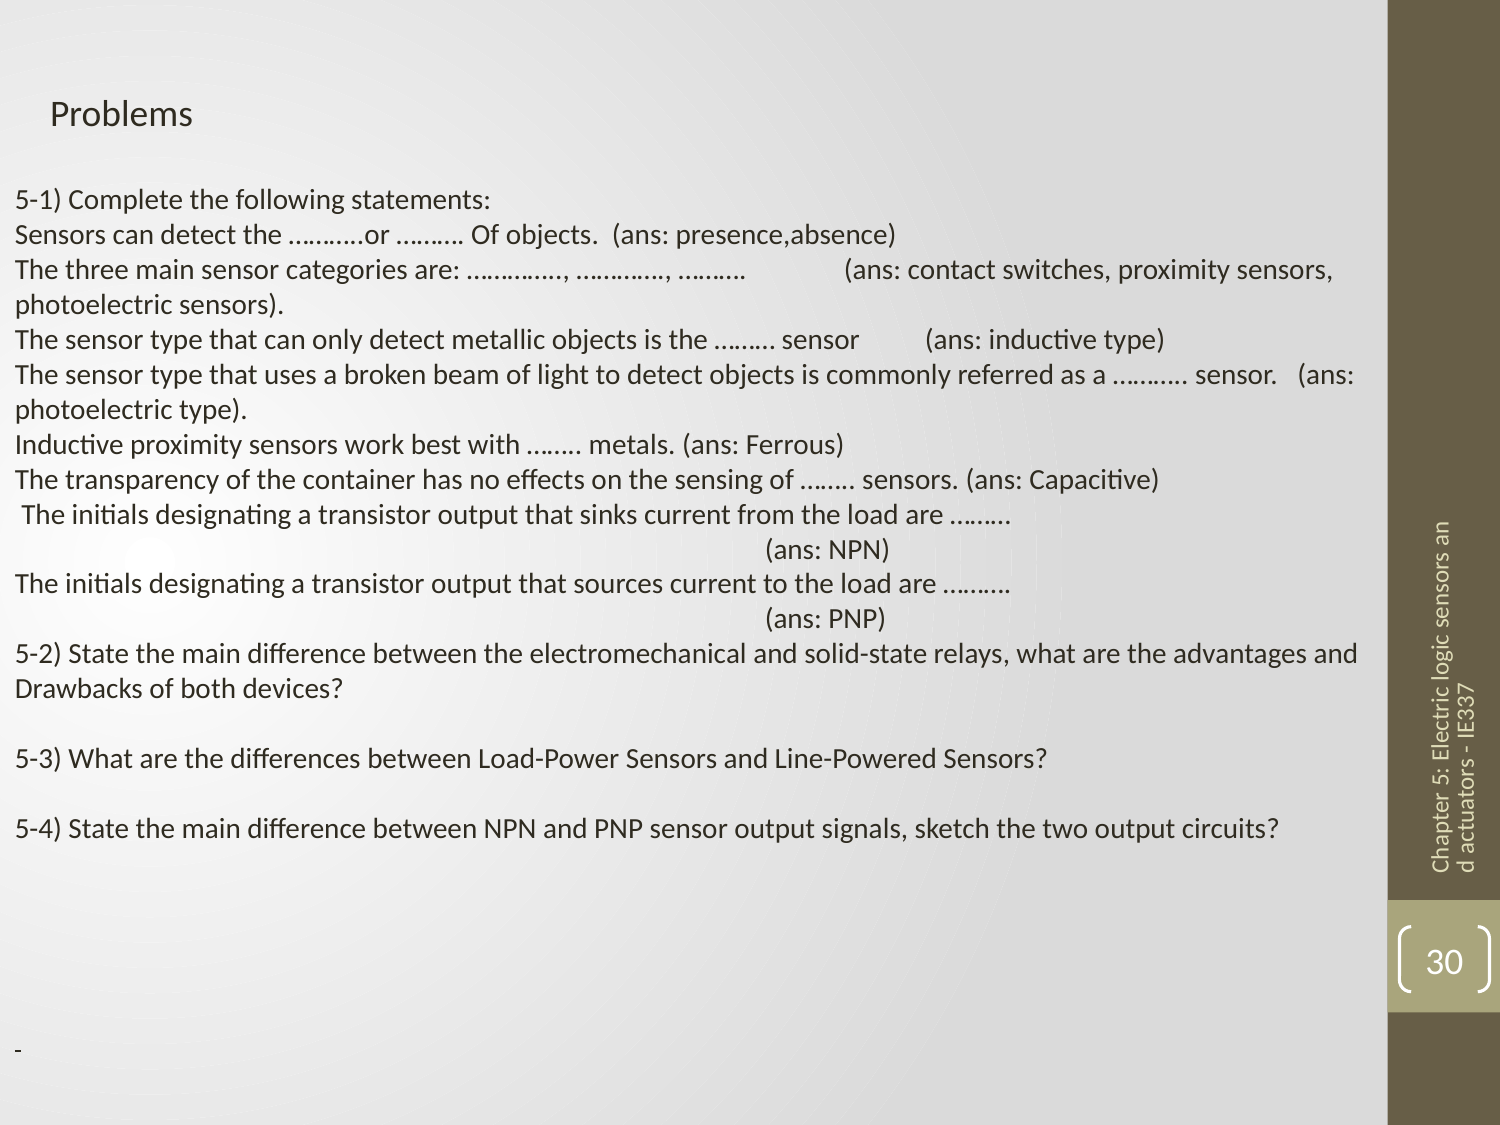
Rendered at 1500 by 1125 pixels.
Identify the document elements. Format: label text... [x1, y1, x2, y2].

footer Chapter 5: Electric logic sensors and actuators - IE337 [1463, 500, 1469, 889]
slide_number 30 [1463, 925, 1492, 994]
text_box Problems [35, 81, 657, 142]
text_box 5-1) Complete the following statements: Sensors can detect the ………..or ………. Of objects. (ans: presence,absence) The three main sensor categories are: ………….., …………., ………. (ans: contact switches, proximity sensors, photoelectric sensors). The sensor type that can only detect metallic objects is the ……… sensor (ans: inductive type) The sensor type that uses a broken beam of light to detect objects is commonly referred as a ……….. sensor. (ans: photoelectric type). Inductive proximity sensors work best with …….. metals. (ans: Ferrous) The transparency of the container has no effects on the sensing of …….. sensors. (ans: Capacitive) The initials designating a transistor output that sinks current from the load are ……… (ans: NPN) The initials designating a transistor output that sources current to the load are ………. (ans: PNP) 5-2) State the main difference between the electromechanical and solid-state relays, what are the advantages and Drawbacks of both devices? 5-3) What are the differences between Load-Power Sensors and Line-Powered Sensors? 5-4) State the main difference between NPN and PNP sensor output signals, sketch the two output circuits? [0, 137, 1463, 1125]
